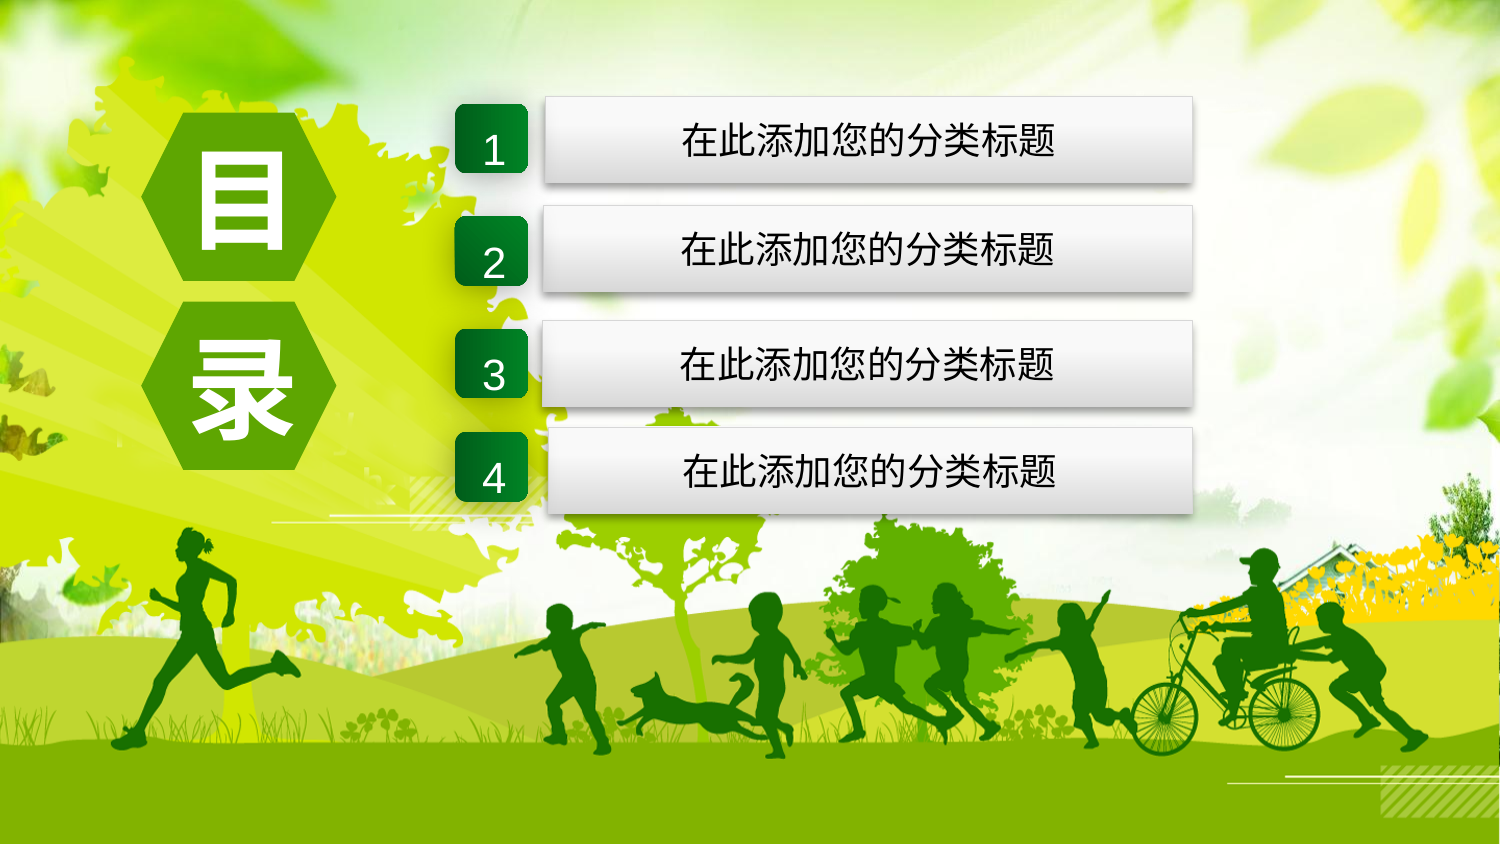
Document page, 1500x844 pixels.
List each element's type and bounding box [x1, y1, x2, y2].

text_box [451, 328, 538, 408]
picture [0, 0, 1500, 844]
text_box [451, 431, 538, 511]
text_box [451, 216, 538, 296]
text_box [451, 103, 538, 183]
